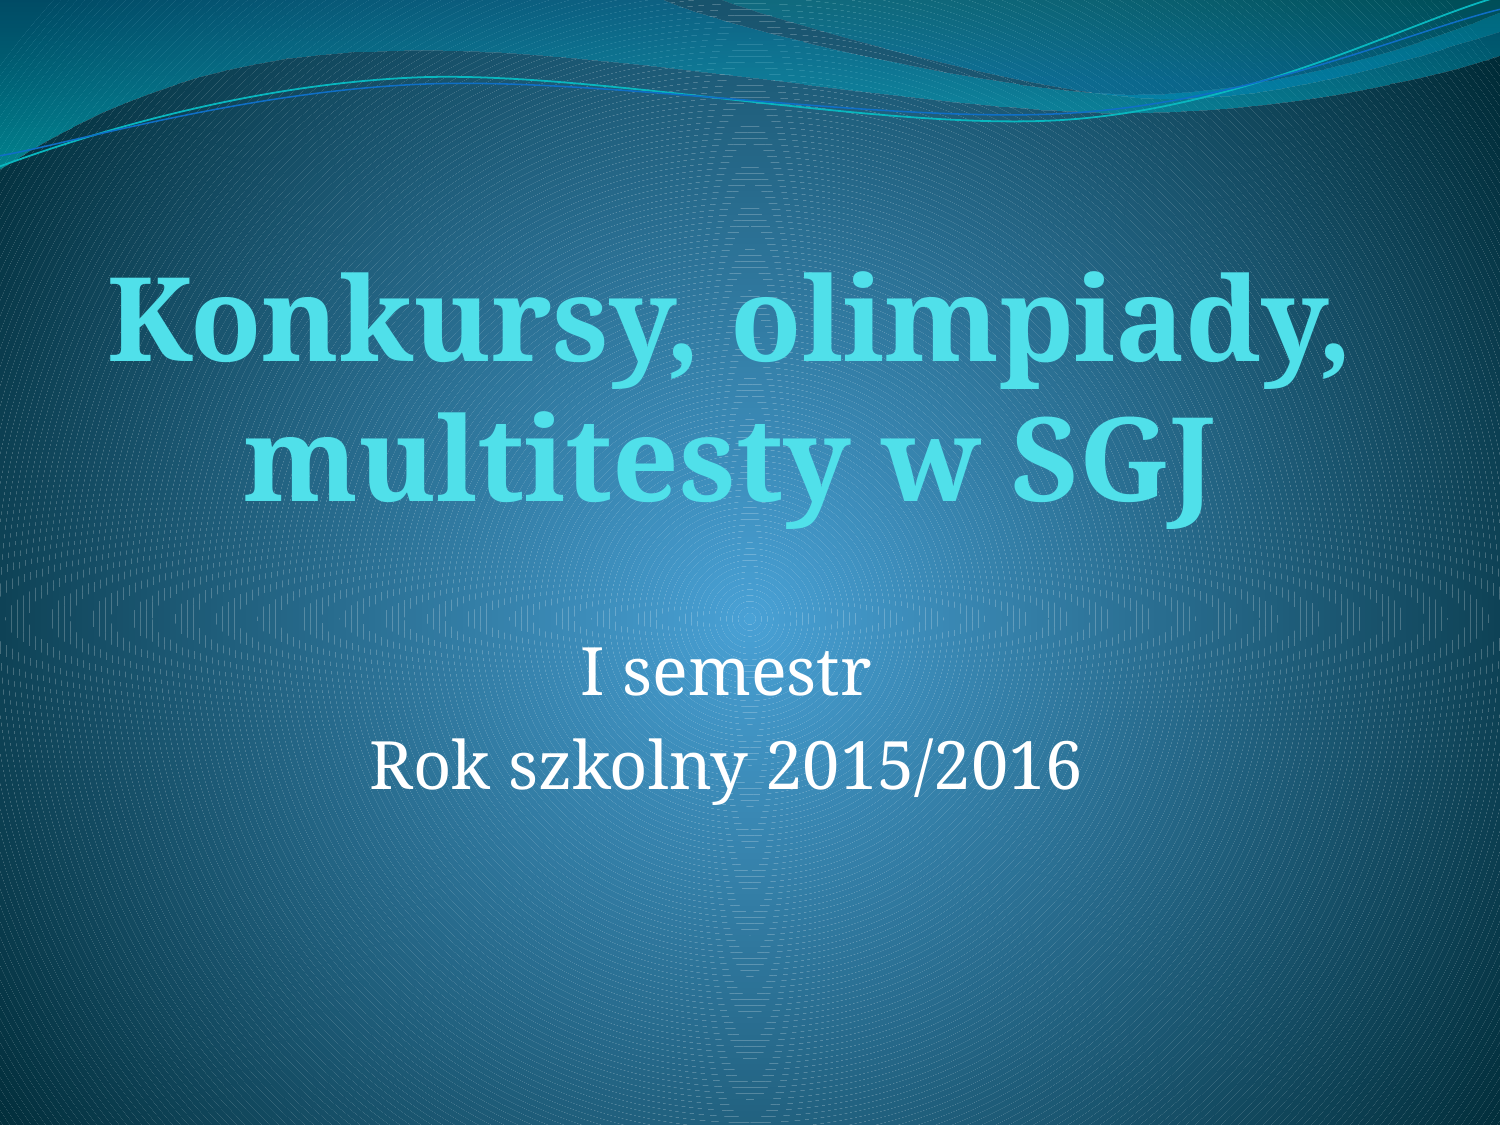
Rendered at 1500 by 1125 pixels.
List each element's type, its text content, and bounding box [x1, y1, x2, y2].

title Konkursy, olimpiady, multitesty w SGJ [87, 224, 1376, 525]
subtitle I semestr Rok szkolny 2015/2016 [87, 621, 1376, 906]
